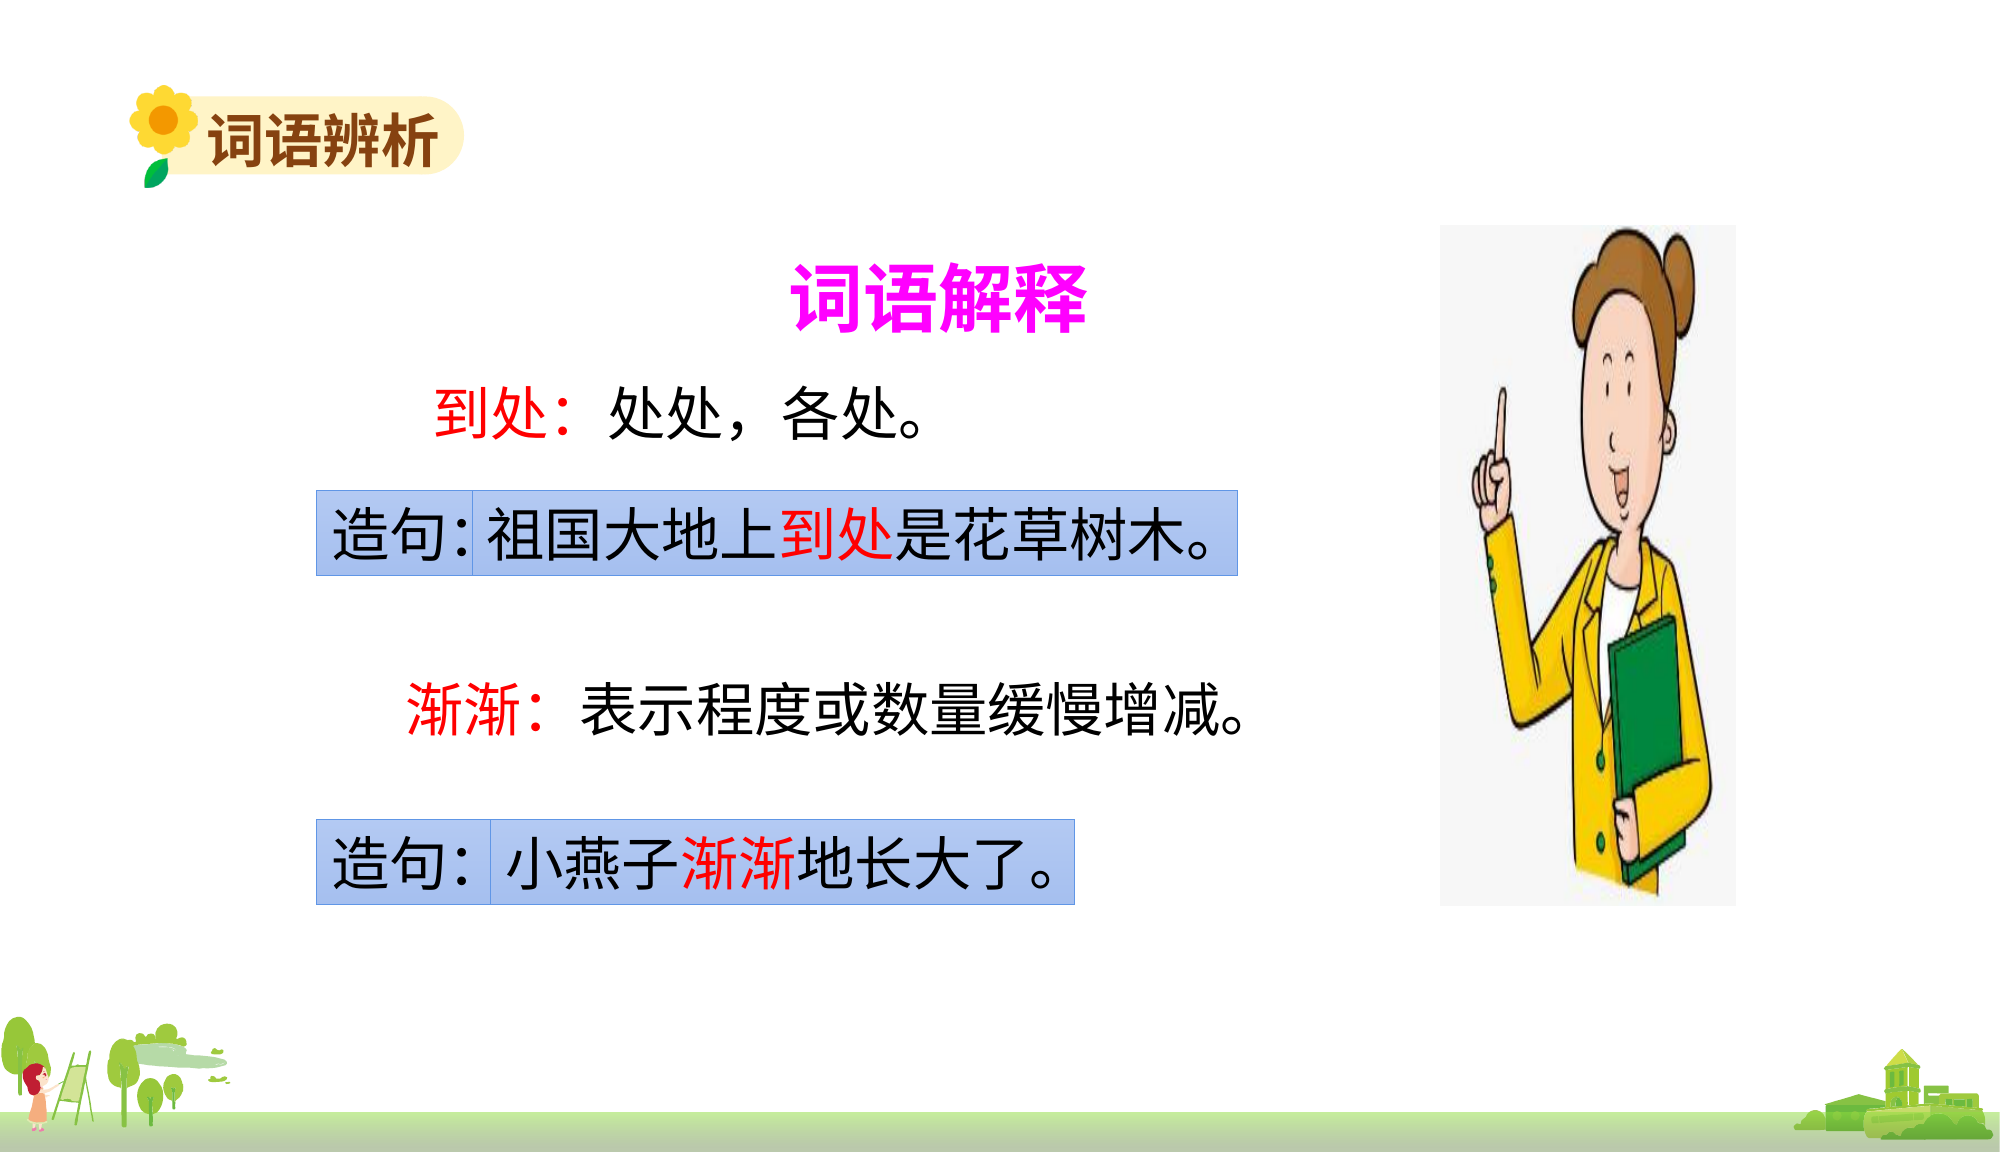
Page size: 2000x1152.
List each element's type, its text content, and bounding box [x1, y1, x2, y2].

text_box 到处：处处，各处。 [417, 370, 1217, 455]
picture [1439, 225, 1736, 906]
text_box 渐渐：表示程度或数量缓慢增减。 [390, 665, 1287, 751]
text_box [129, 85, 465, 188]
text_box 词语解释 [773, 244, 1149, 350]
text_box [316, 819, 1075, 906]
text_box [316, 490, 1238, 577]
